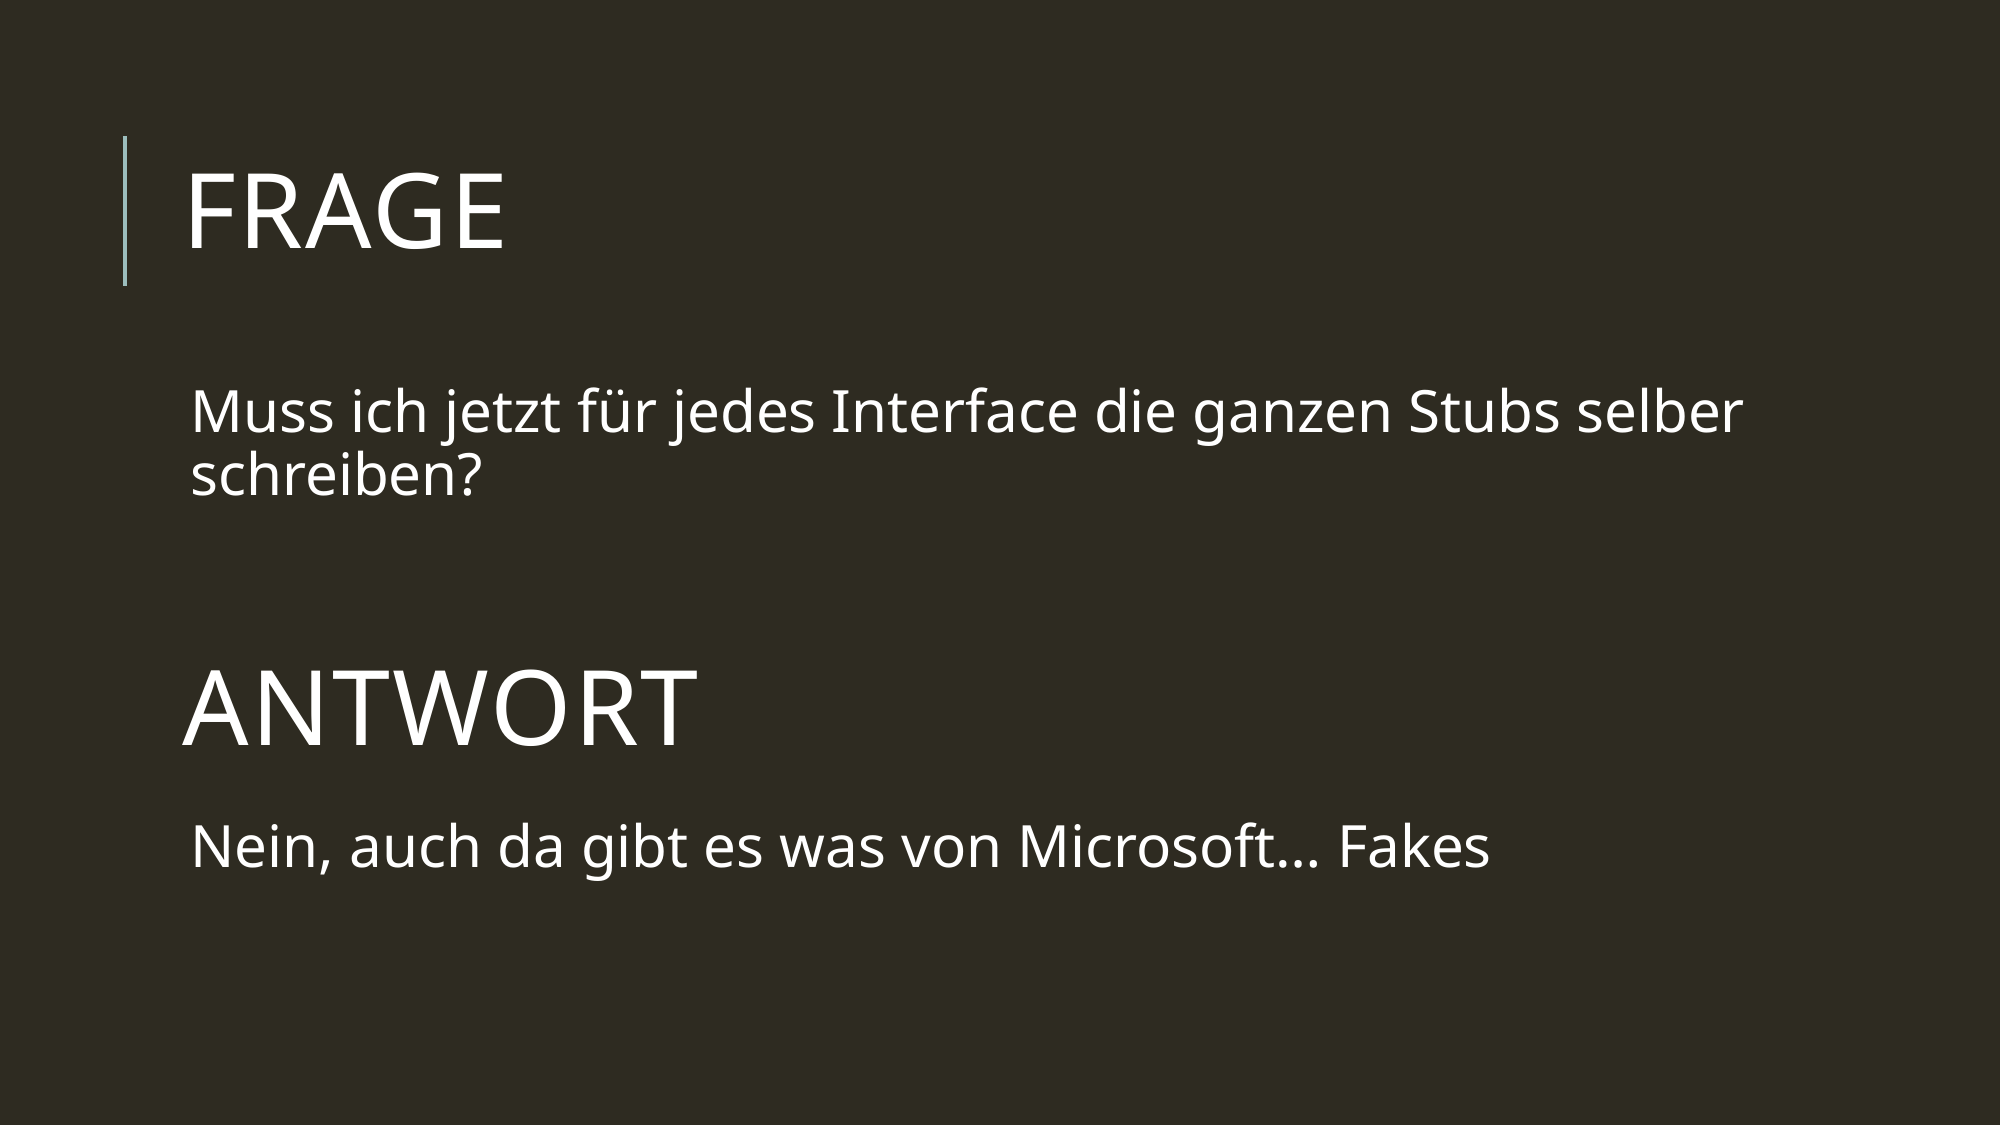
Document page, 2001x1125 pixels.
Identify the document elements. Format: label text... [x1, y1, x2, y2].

list Muss ich jetzt für jedes Interface die ganzen Stubs selber schreiben? [168, 375, 1763, 592]
text_box Nein, auch da gibt es was von Microsoft… Fakes [167, 810, 1763, 1028]
text_box Antwort [167, 592, 1763, 810]
title Frage [168, 96, 1763, 342]
